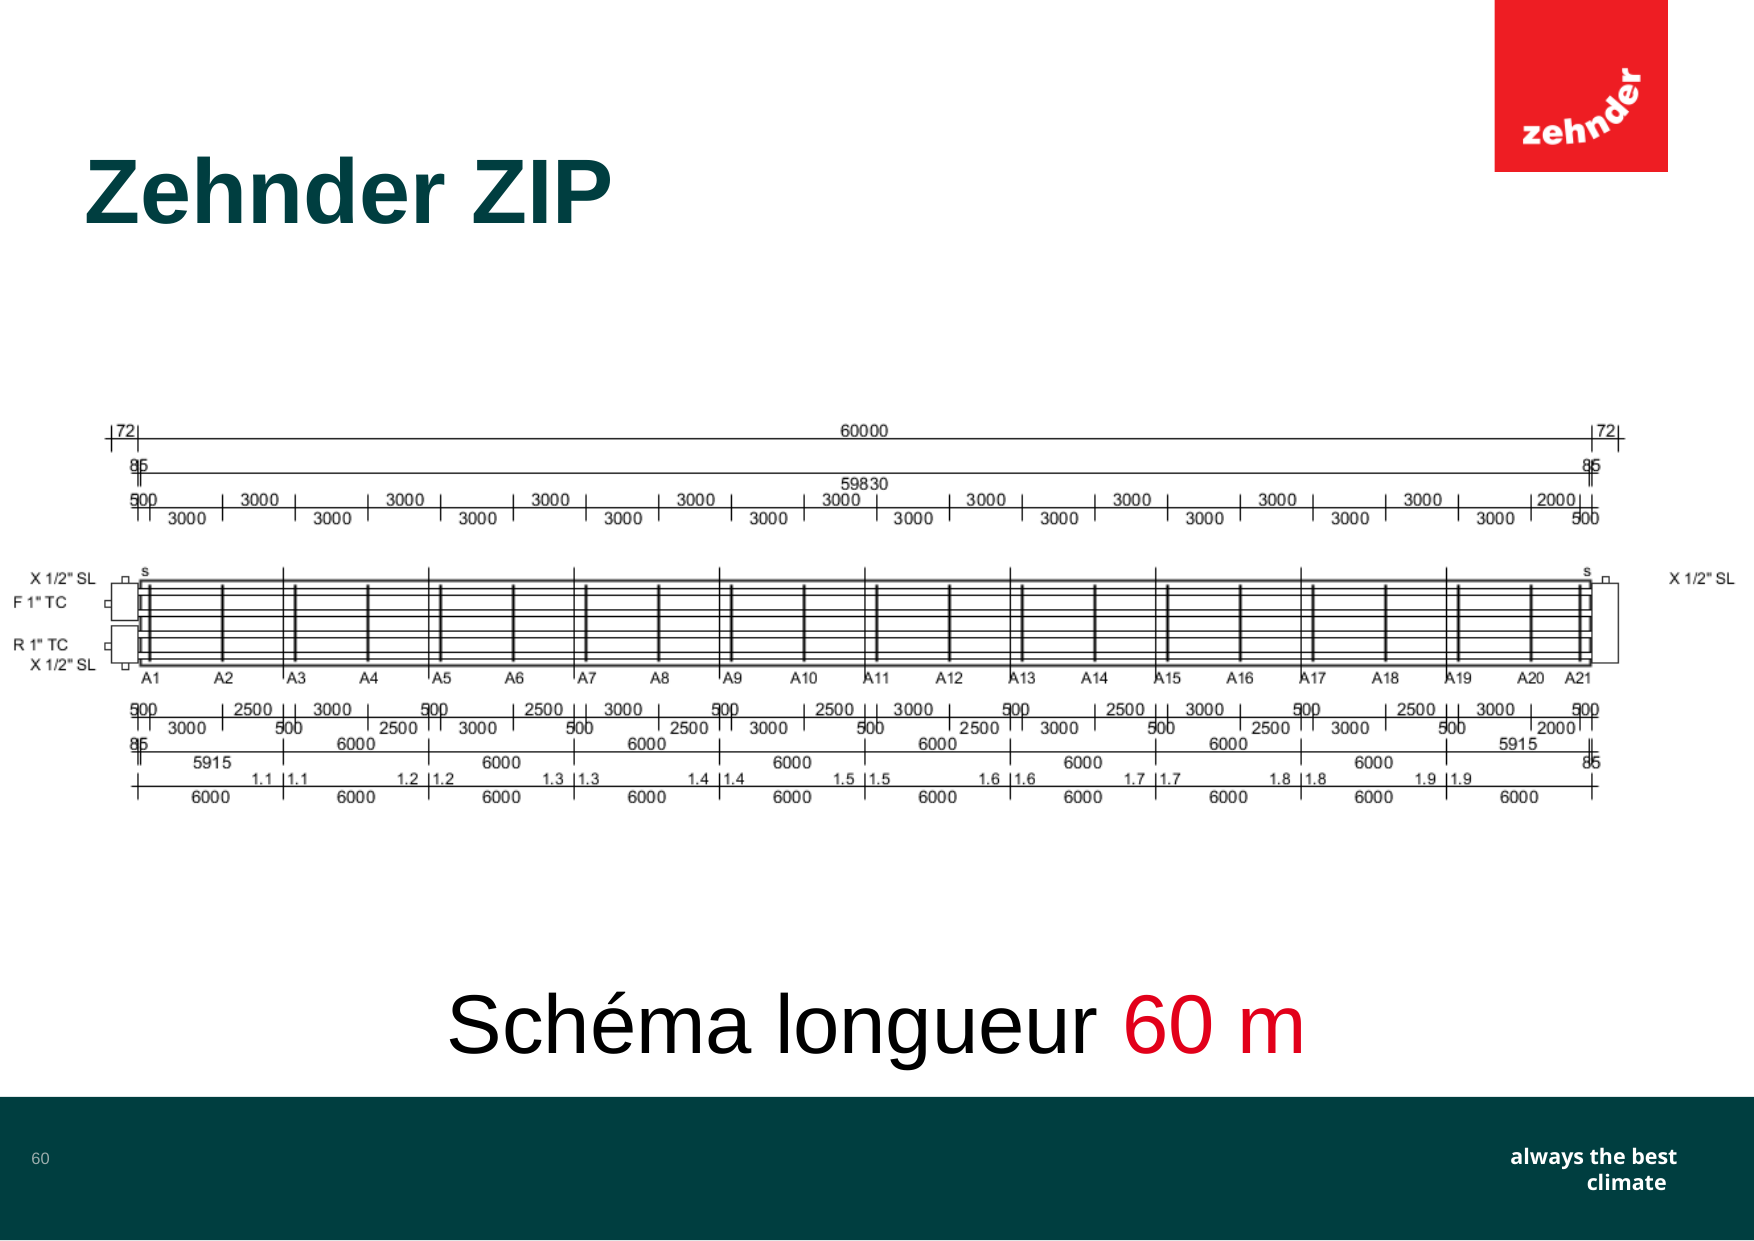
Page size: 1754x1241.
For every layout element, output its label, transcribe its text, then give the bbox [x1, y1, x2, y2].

picture [0, 413, 1754, 827]
title Zehnder ZIP [70, 136, 1583, 207]
text_box Schéma longueur 60 m [431, 962, 1323, 1078]
